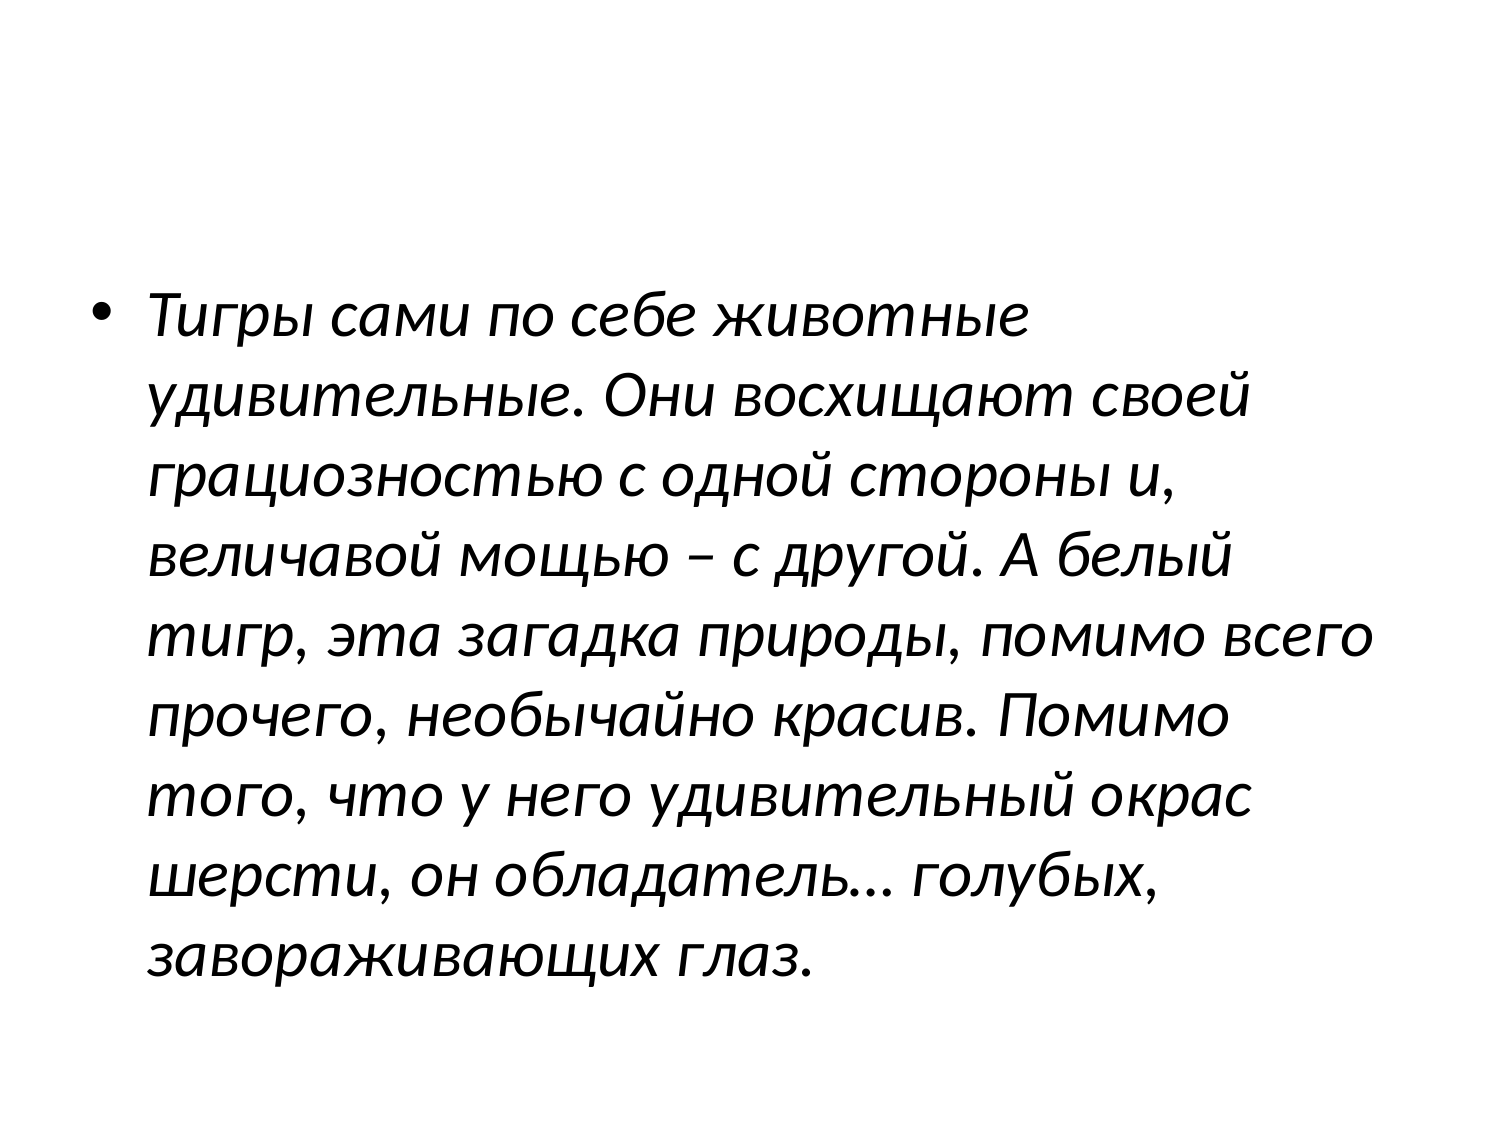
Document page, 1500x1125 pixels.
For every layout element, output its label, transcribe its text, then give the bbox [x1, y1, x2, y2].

list Тигры сами по себе животные удивительные. Они восхищают своей грациозностью с одной стороны и, величавой мощью – с другой. А белый тигр, эта загадка природы, помимо всего прочего, необычайно красив. Помимо того, что у него удивительный окрас шерсти, он обладатель… голубых, завораживающих глаз. [75, 262, 1425, 1005]
